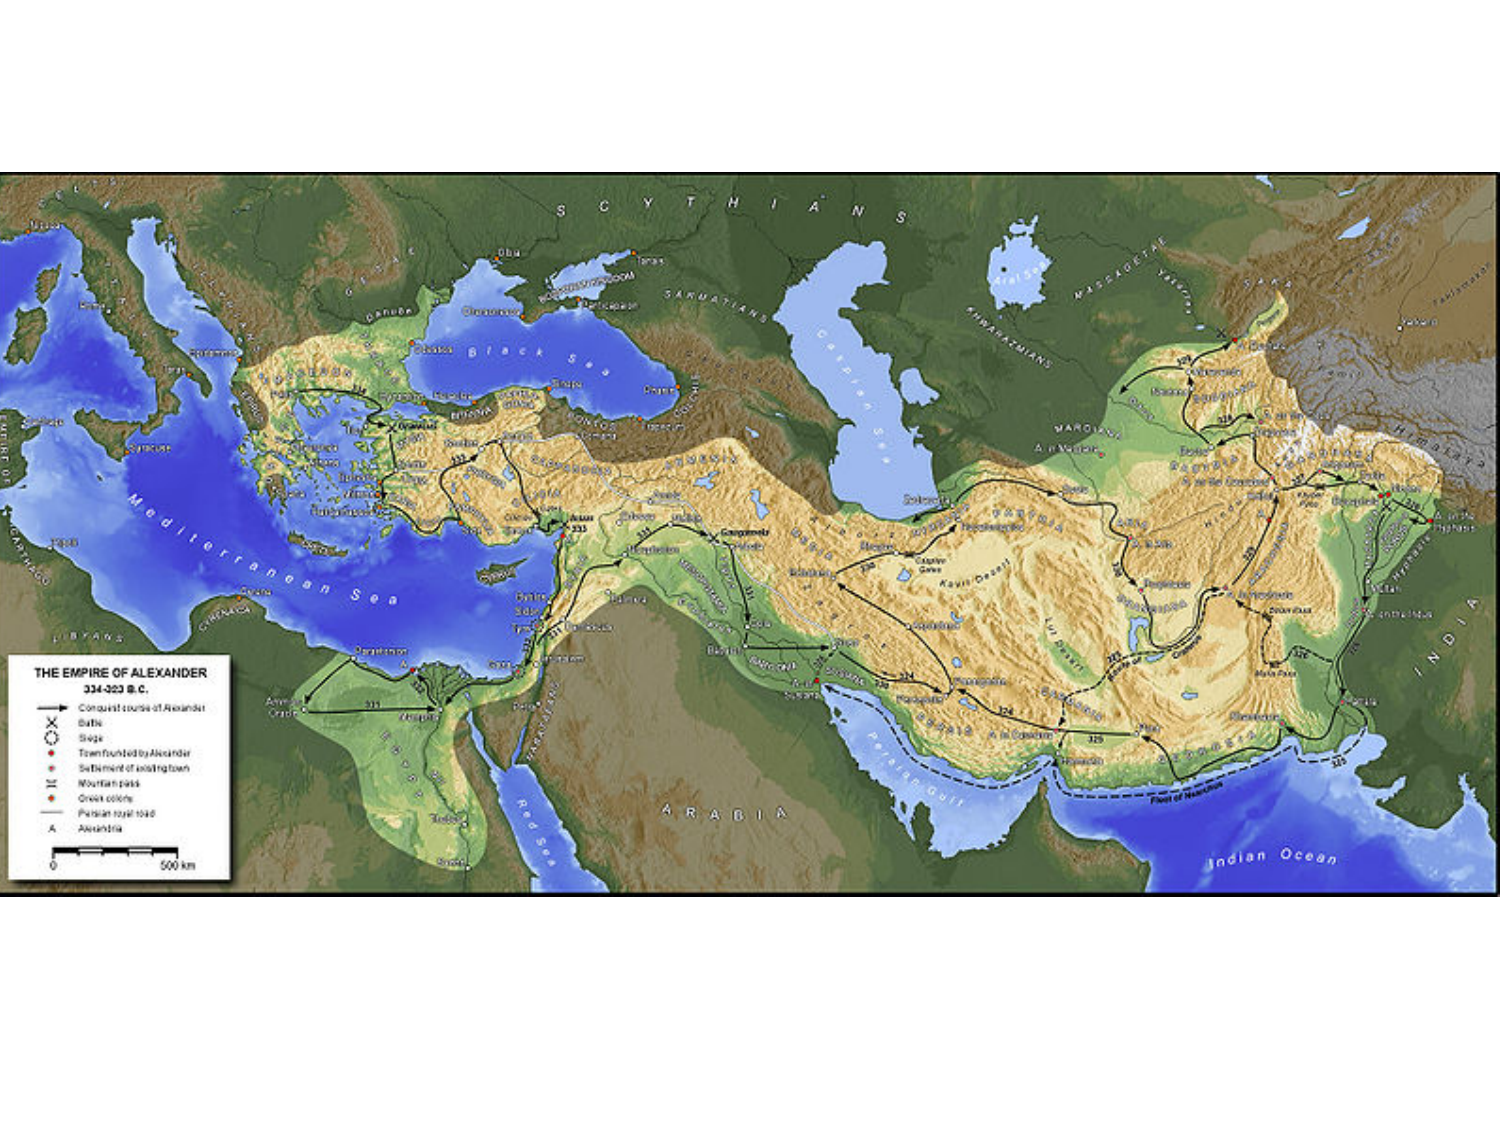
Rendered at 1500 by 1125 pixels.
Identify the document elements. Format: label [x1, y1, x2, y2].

list [0, 172, 1500, 897]
